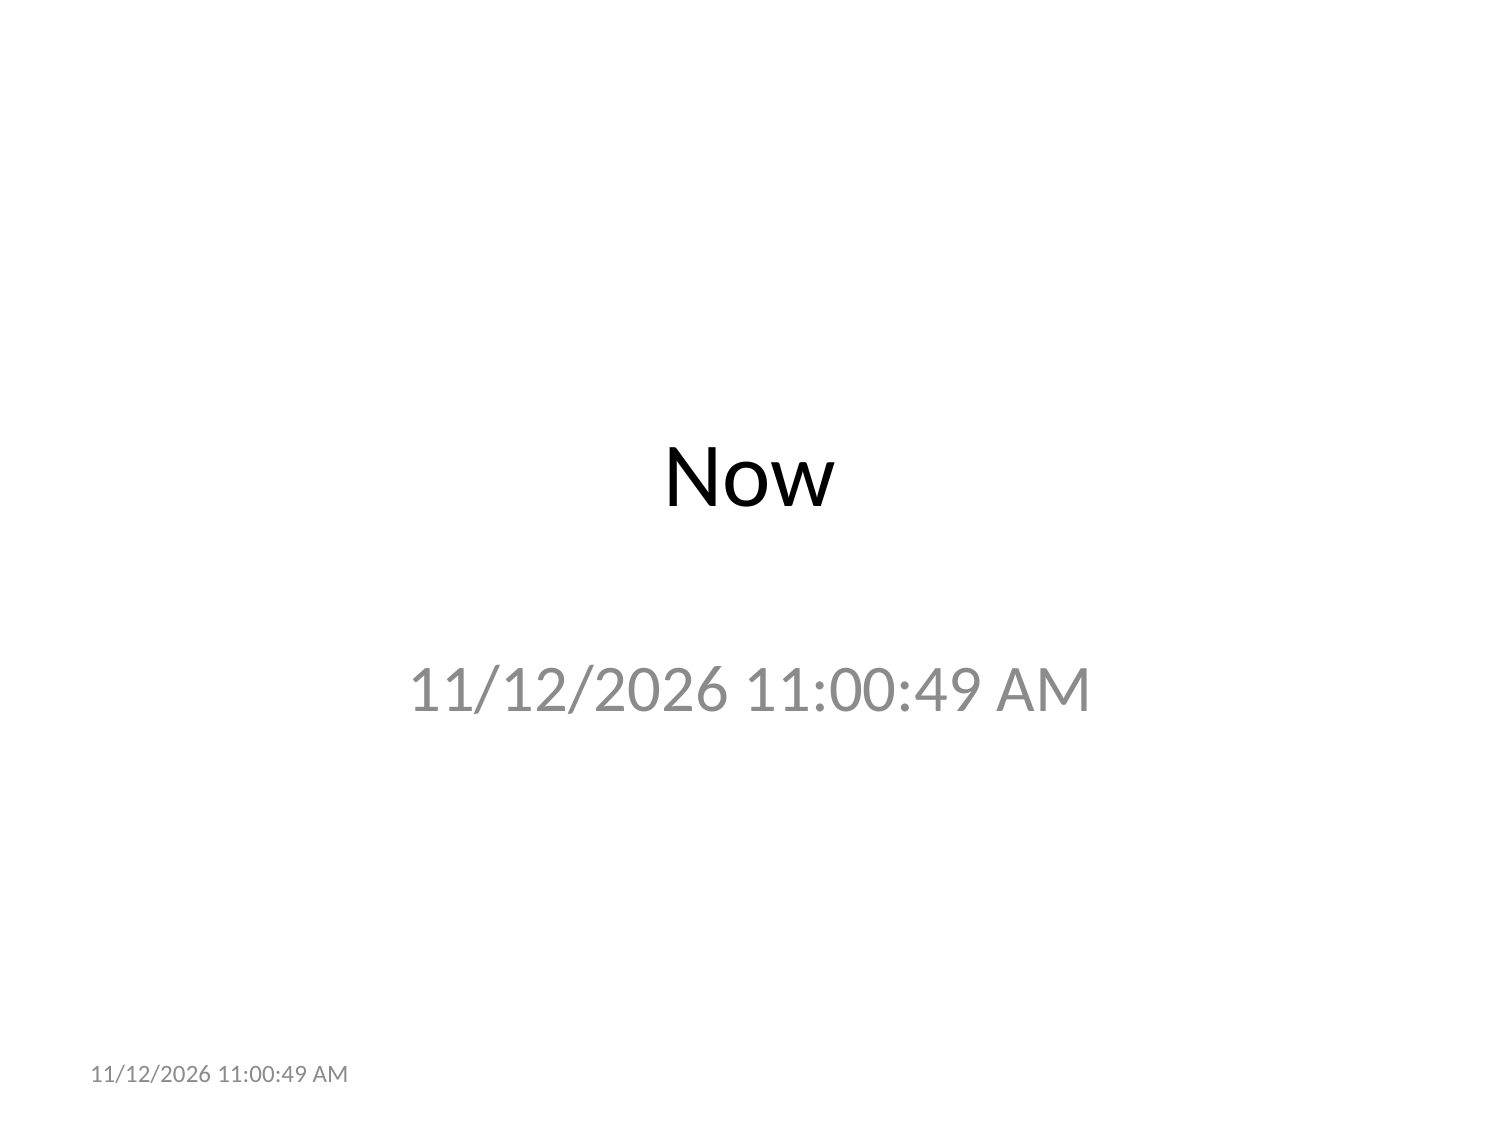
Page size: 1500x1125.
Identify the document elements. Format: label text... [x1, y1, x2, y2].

subtitle 2011-12-19 10:20:04 AM [225, 637, 1275, 925]
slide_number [75, 1042, 425, 1103]
title Now [112, 349, 1388, 591]
